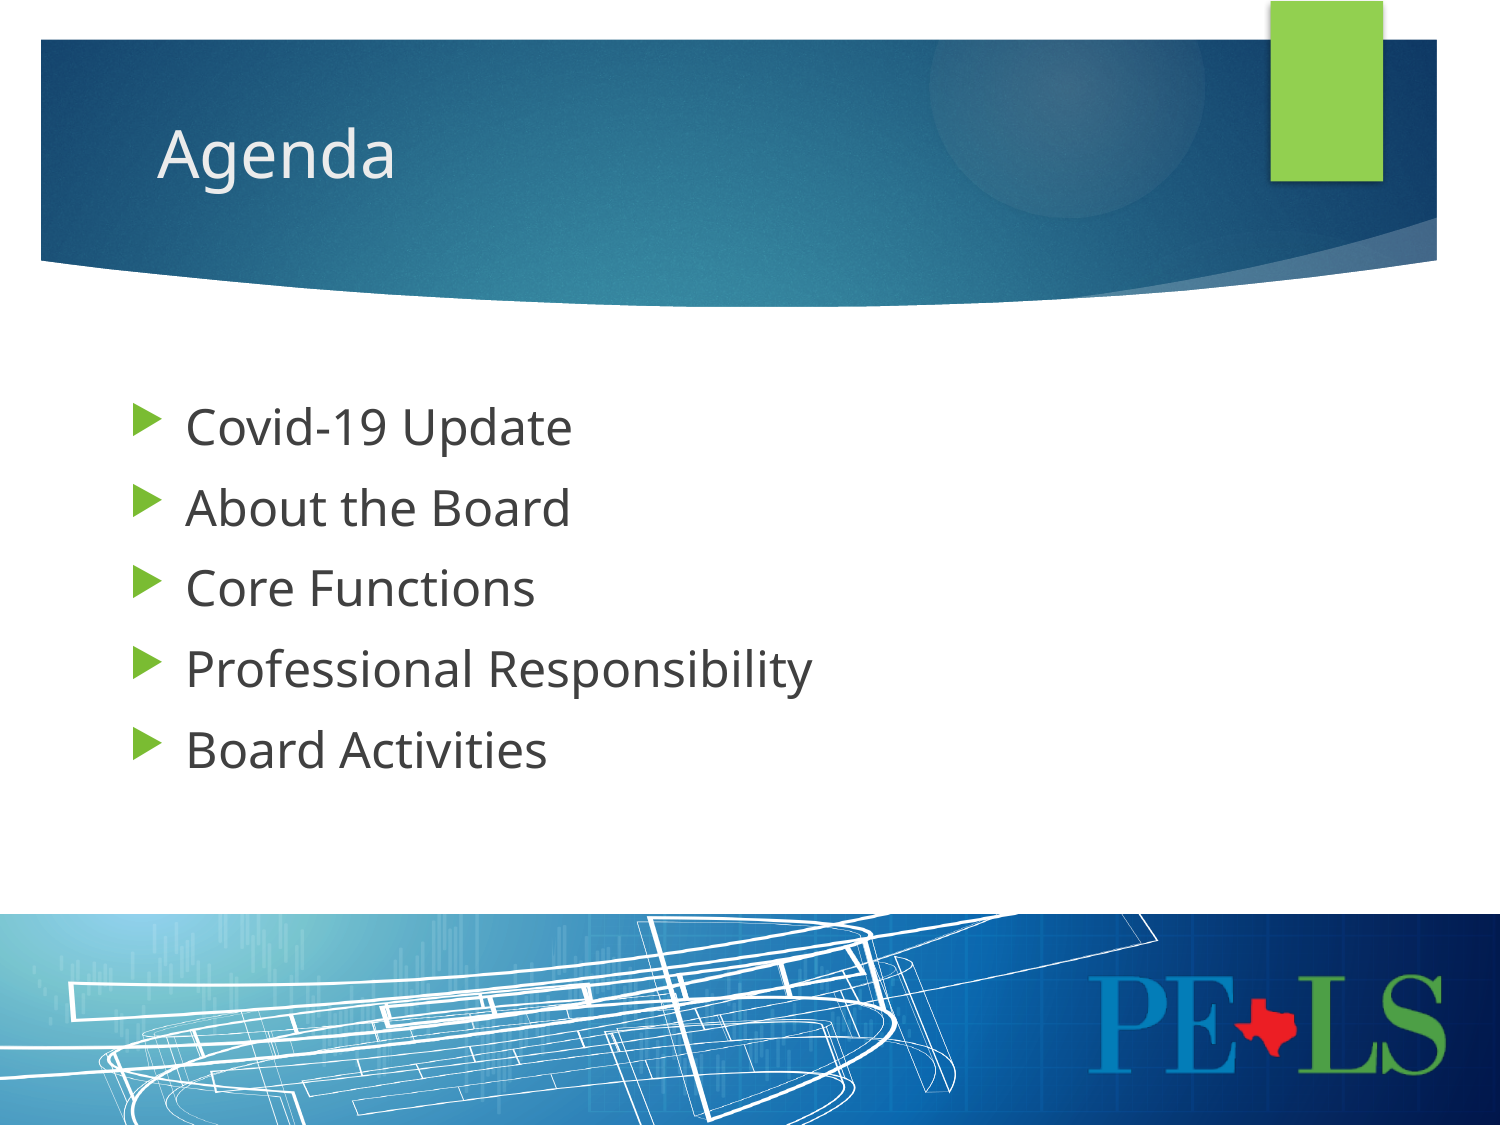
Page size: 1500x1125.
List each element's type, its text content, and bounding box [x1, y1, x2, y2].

text_box [174, 348, 1300, 818]
title Agenda [142, 93, 1183, 211]
list Covid-19 Update About the Board Core Functions Professional Responsibility Board Activities [114, 387, 1155, 967]
picture [0, 914, 1500, 1125]
